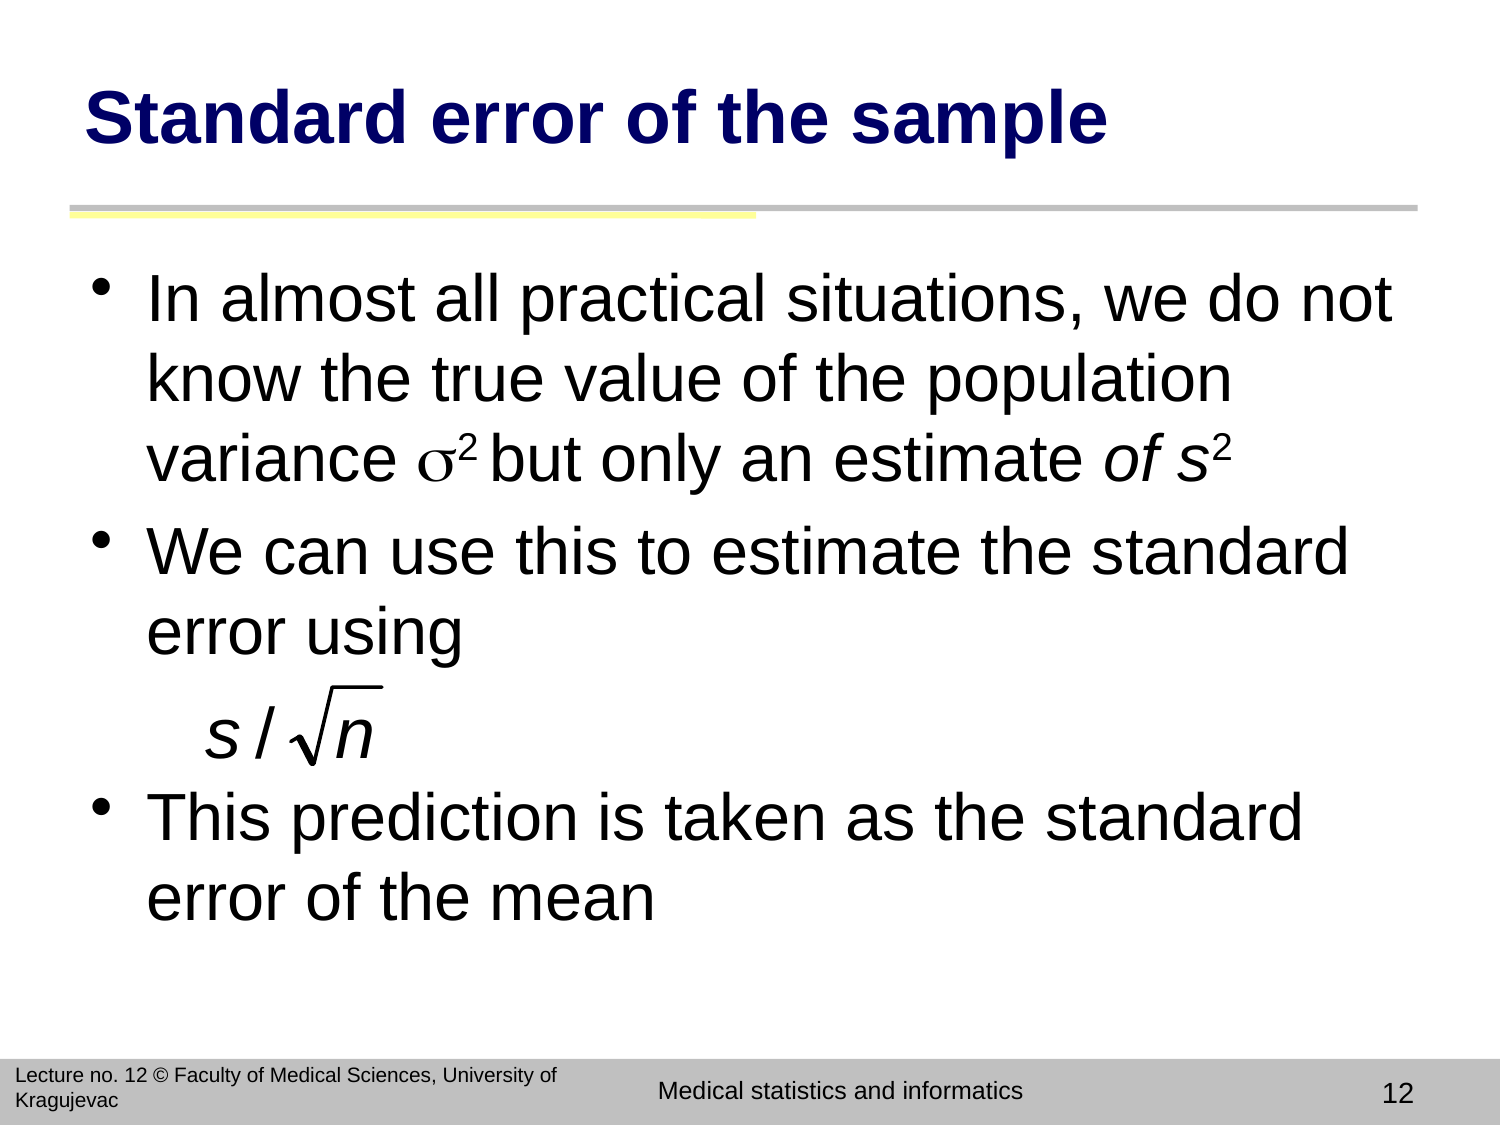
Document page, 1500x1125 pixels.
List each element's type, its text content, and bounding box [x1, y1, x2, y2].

footer Medical statistics and informatics [512, 1066, 1170, 1125]
title Standard error of the sample [69, 19, 1426, 208]
slide_number Lecture no. 12 © Faculty of Medical Sciences, University of Kragujevac [0, 1053, 601, 1108]
list In almost all practical situations, we do not know the true value of the population variance 2 but only an estimate of s2 We can use this to estimate the standard error using This prediction is taken as the standard error of the mean [74, 246, 1426, 1023]
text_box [194, 665, 397, 781]
slide_number 12 [1181, 1066, 1430, 1125]
